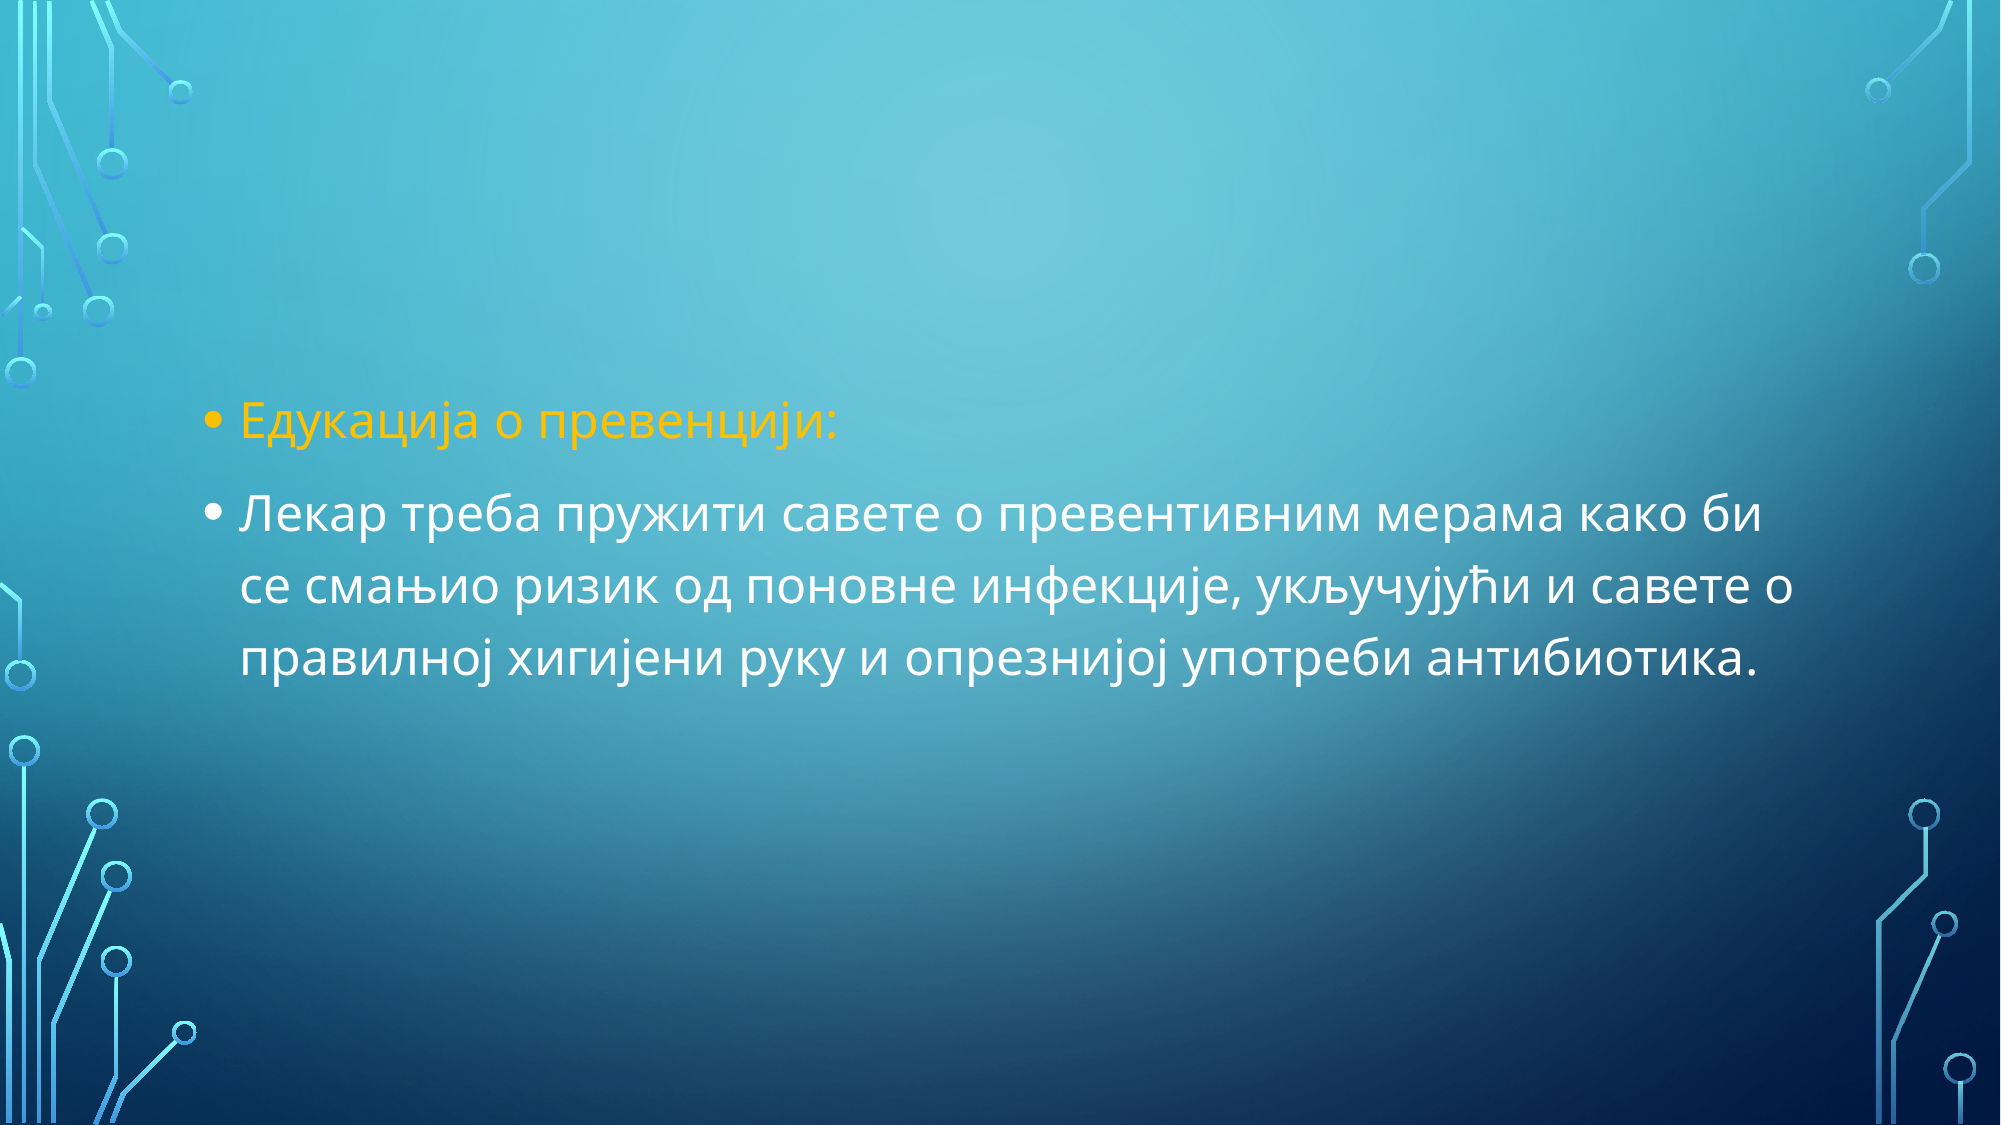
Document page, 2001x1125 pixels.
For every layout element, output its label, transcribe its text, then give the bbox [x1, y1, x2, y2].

list Едукација о превенцији: Лекар треба пружити савете о превентивним мерама како би се смањио ризик од поновне инфекције, укључујући и савете о правилној хигијени руку и опрезнијој употреби антибиотика. [187, 369, 1813, 950]
